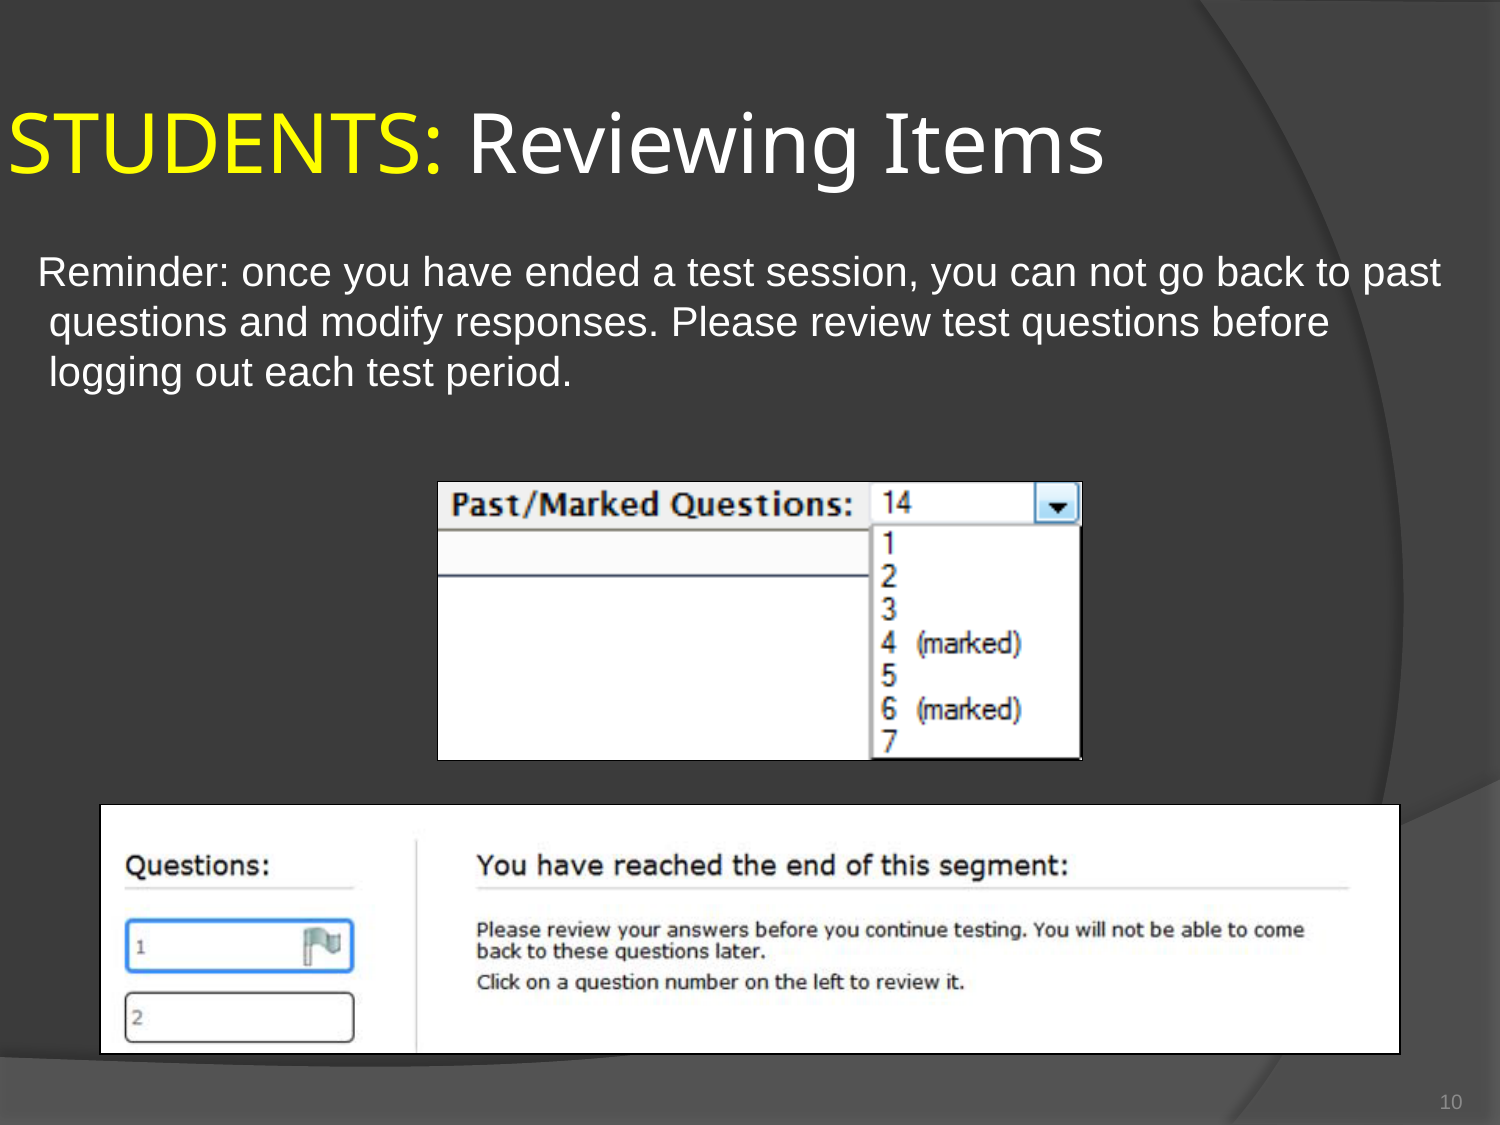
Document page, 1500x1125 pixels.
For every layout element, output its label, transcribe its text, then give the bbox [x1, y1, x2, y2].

picture [100, 804, 1400, 1054]
text_box Reminder: once you have ended a test session, you can not go back to past questions and modify responses. Please review test questions before logging out each test period. [22, 237, 1458, 402]
slide_number 10 [1337, 1053, 1463, 1114]
title STUDENTS: Reviewing Items [0, 46, 1500, 234]
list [437, 480, 1083, 761]
